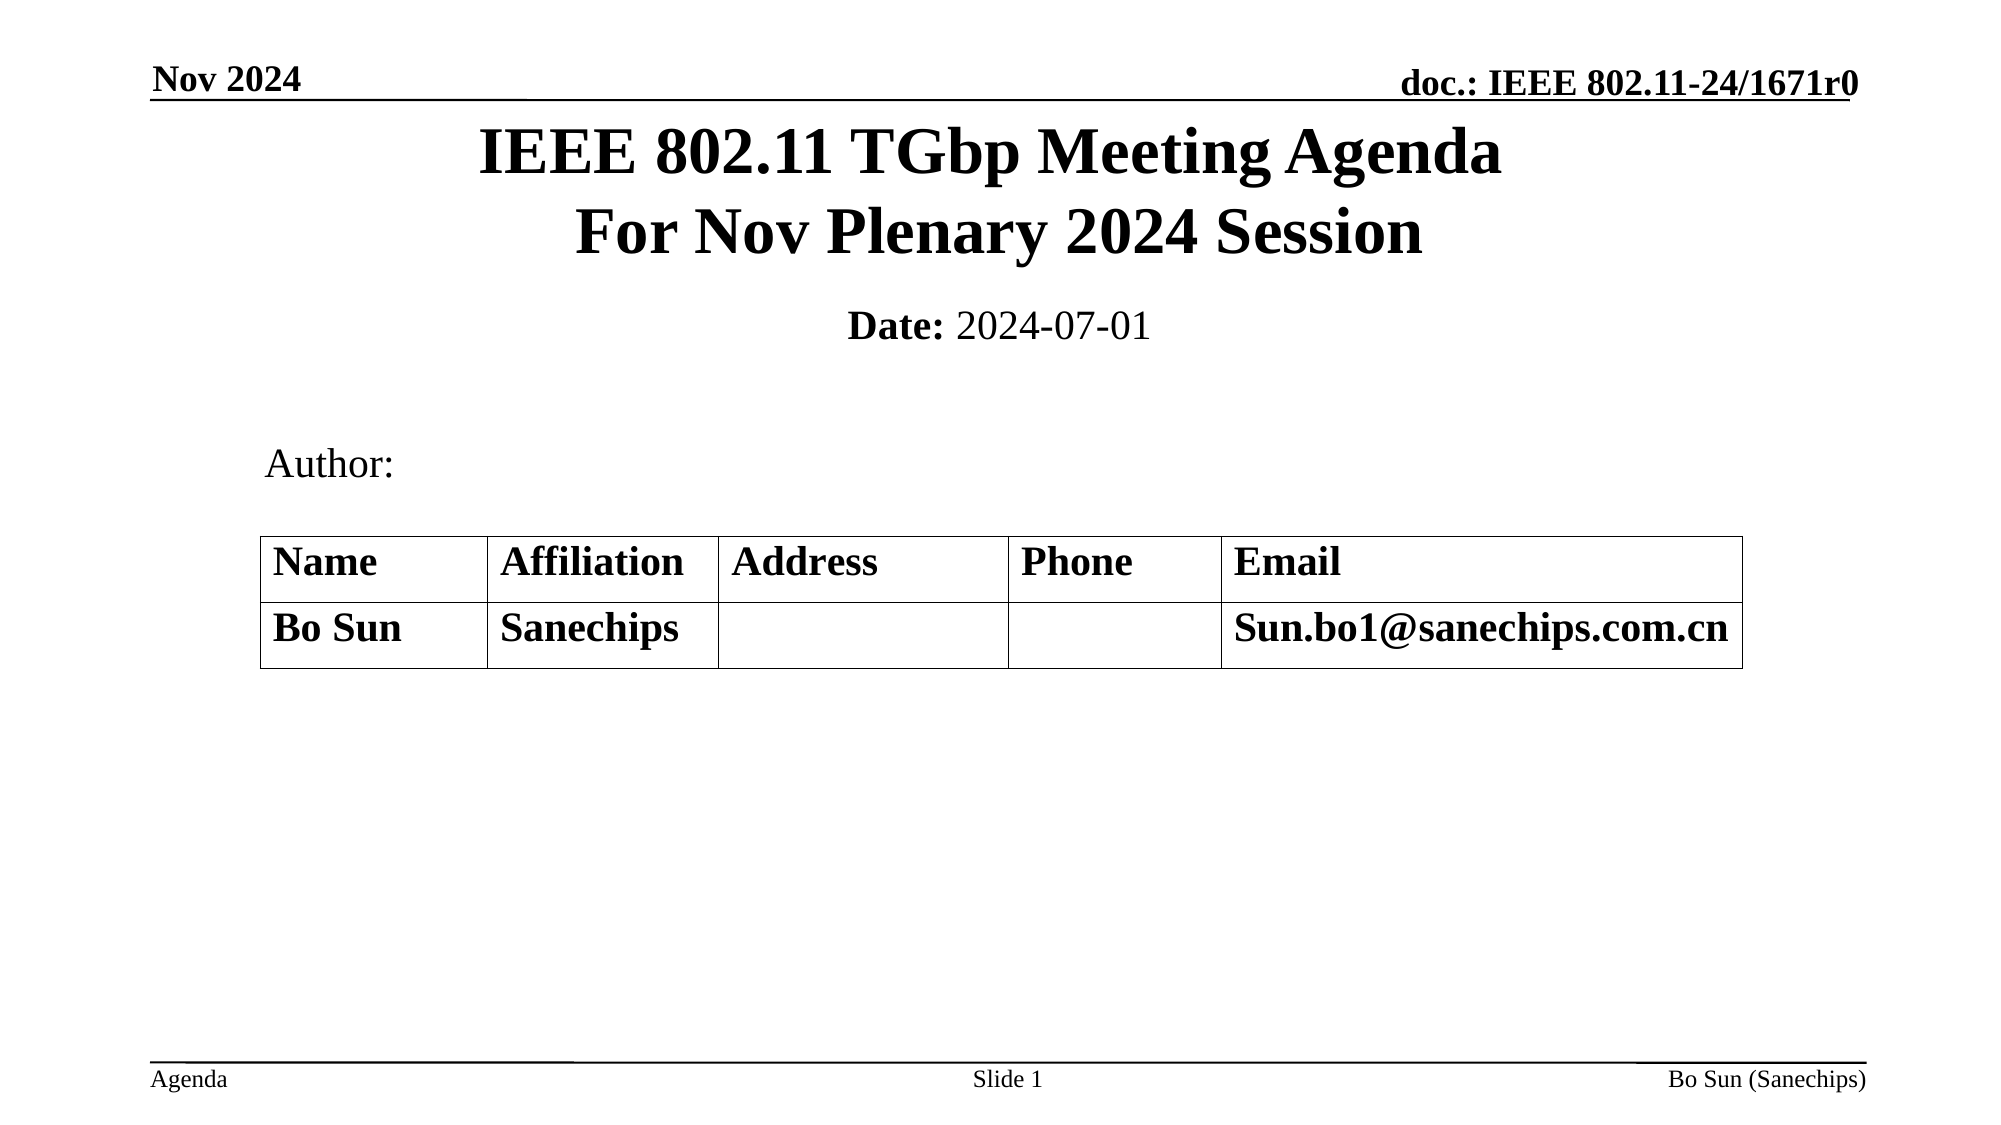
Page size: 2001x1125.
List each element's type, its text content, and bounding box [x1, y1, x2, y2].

footer Bo Sun (Sanechips) [1169, 1061, 1867, 1093]
text_box Date: 2024-07-01 [362, 290, 1638, 353]
text_box Author: [238, 428, 477, 491]
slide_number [152, 54, 563, 100]
slide_number Slide [949, 1061, 1067, 1123]
text_box IEEE 802.11 TGbp Meeting Agenda For Nov Plenary 2024 Session [295, 99, 1705, 275]
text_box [242, 535, 1774, 723]
